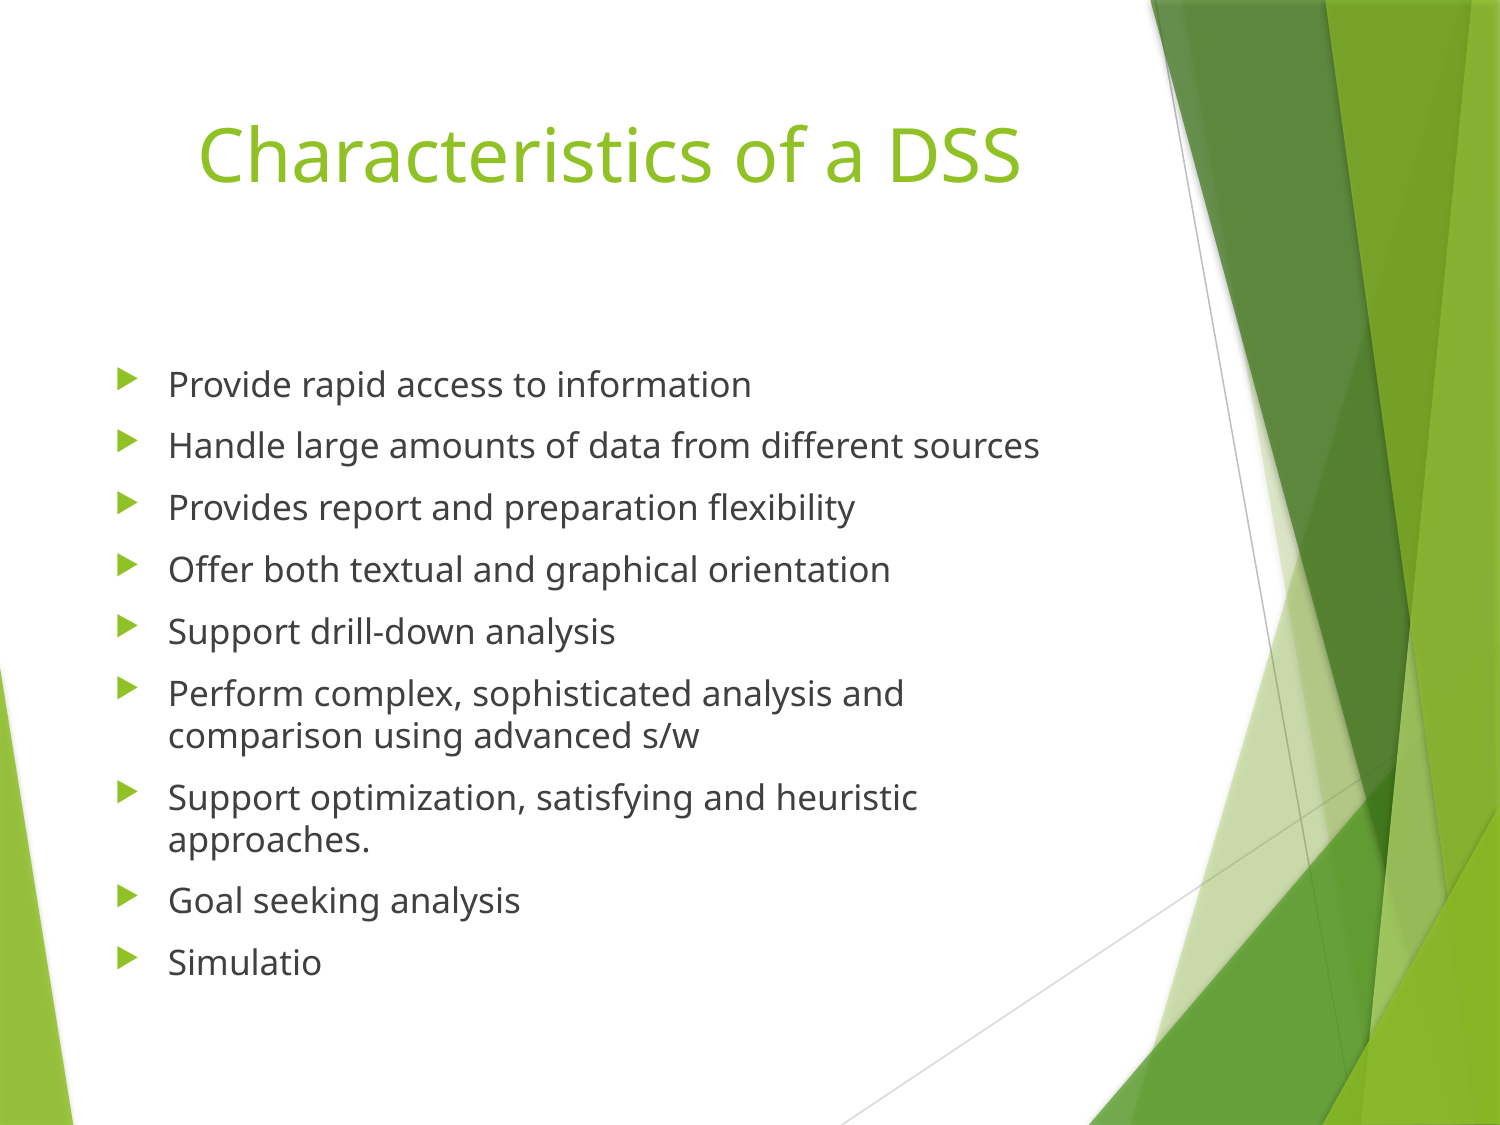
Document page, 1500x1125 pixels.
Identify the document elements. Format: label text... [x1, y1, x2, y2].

list Provide rapid access to information Handle large amounts of data from different sources Provides report and preparation flexibility Offer both textual and graphical orientation Support drill-down analysis Perform complex, sophisticated analysis and comparison using advanced s/w Support optimization, satisfying and heuristic approaches. Goal seeking analysis Simulatio [99, 354, 1142, 992]
title Characteristics of a DSS [99, 99, 1142, 317]
